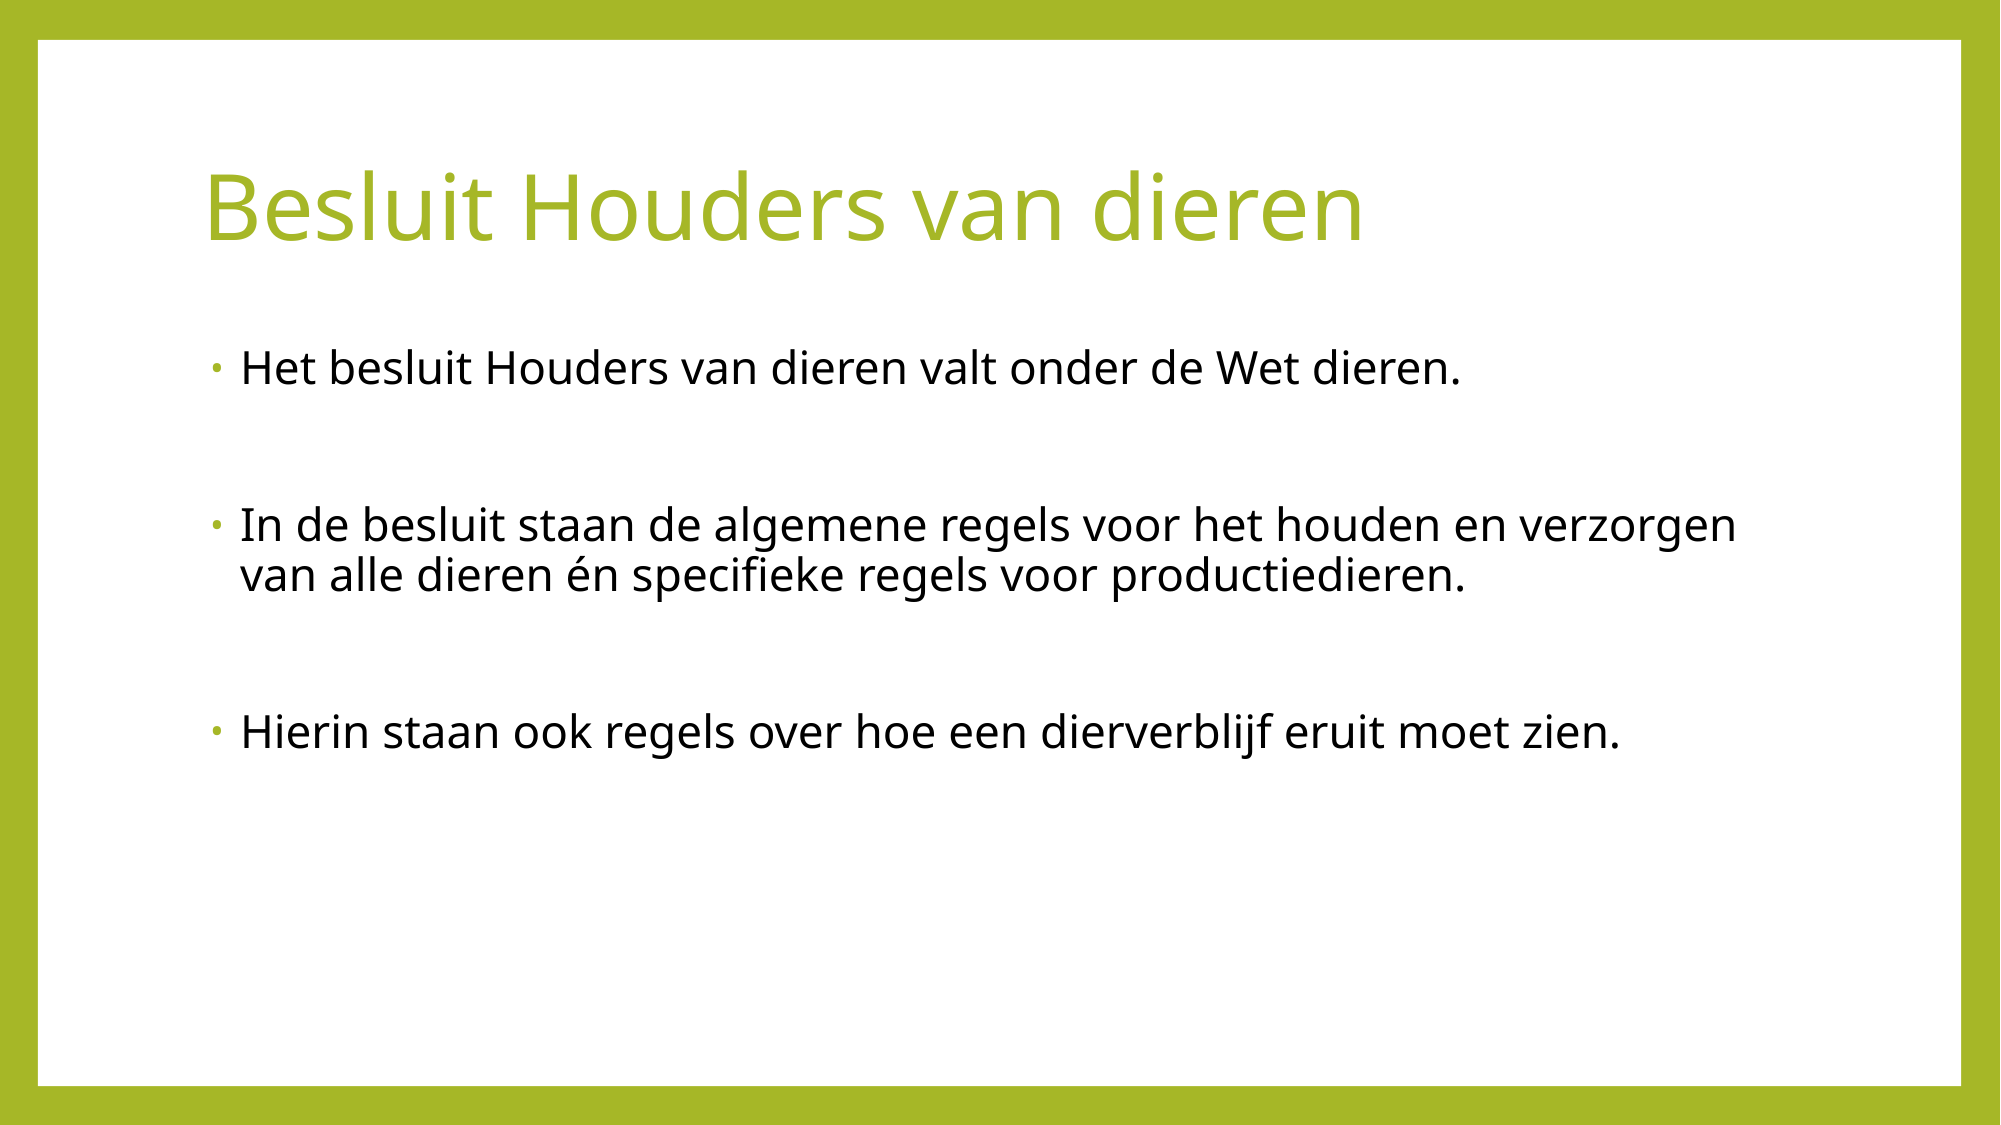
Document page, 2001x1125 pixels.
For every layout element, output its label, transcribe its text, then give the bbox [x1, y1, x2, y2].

title Besluit Houders van dieren [187, 99, 1808, 323]
list Het besluit Houders van dieren valt onder de Wet dieren. In de besluit staan de algemene regels voor het houden en verzorgen van alle dieren én specifieke regels voor productiedieren. Hierin staan ook regels over hoe een dierverblijf eruit moet zien. [187, 337, 1808, 1000]
